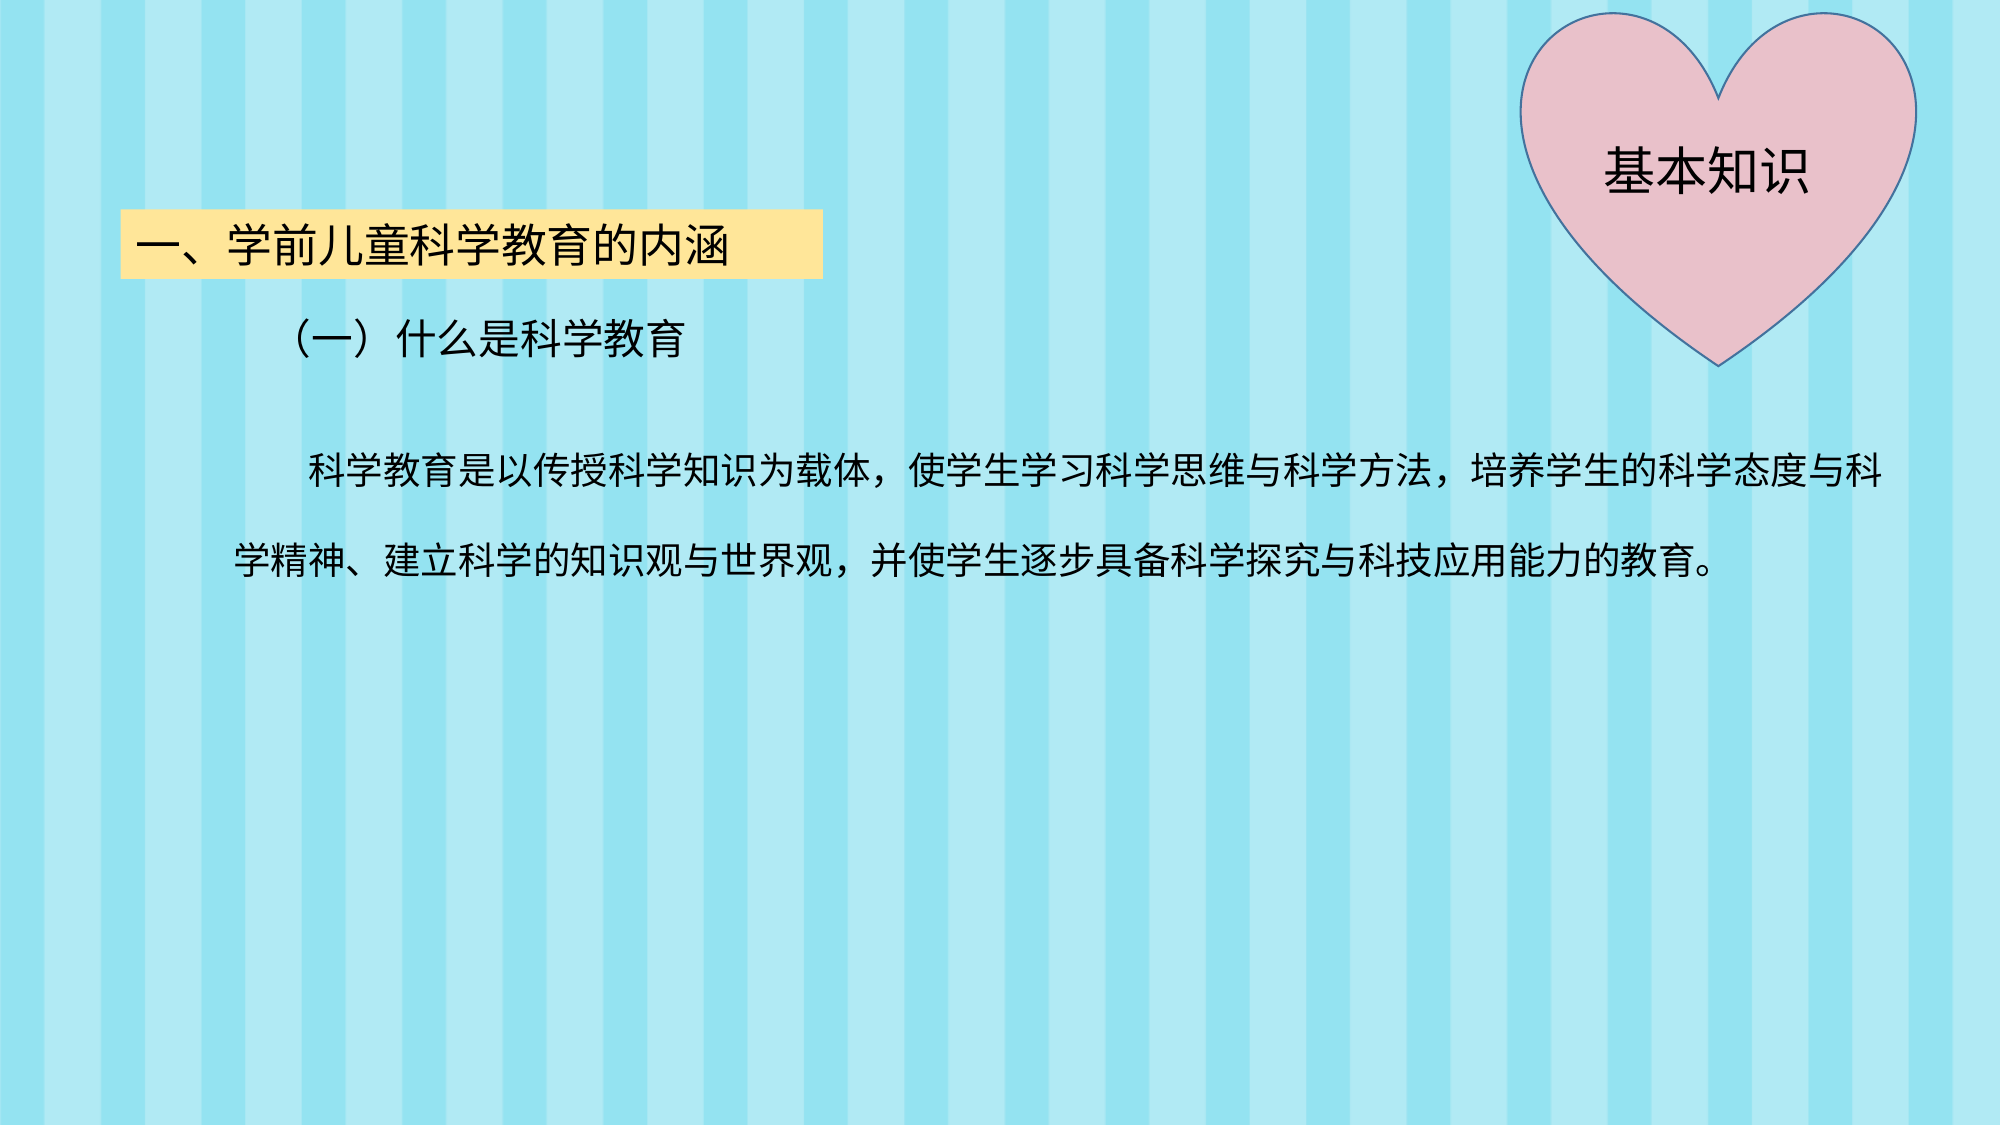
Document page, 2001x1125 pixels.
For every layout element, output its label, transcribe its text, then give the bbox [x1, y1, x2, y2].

text_box 一、学前儿童科学教育的内涵 [120, 209, 823, 279]
text_box （一）什么是科学教育 [255, 305, 717, 371]
text_box 科学教育是以传授科学知识为载体，使学生学习科学思维与科学方法，培养学生的科学态度与科学精神、建立科学的知识观与世界观，并使学生逐步具备科学探究与科技应用能力的教育。 [218, 394, 1915, 590]
text_box 基本知识 [1588, 130, 1848, 209]
picture [0, 0, 2000, 1125]
text_box [1519, 12, 1918, 368]
